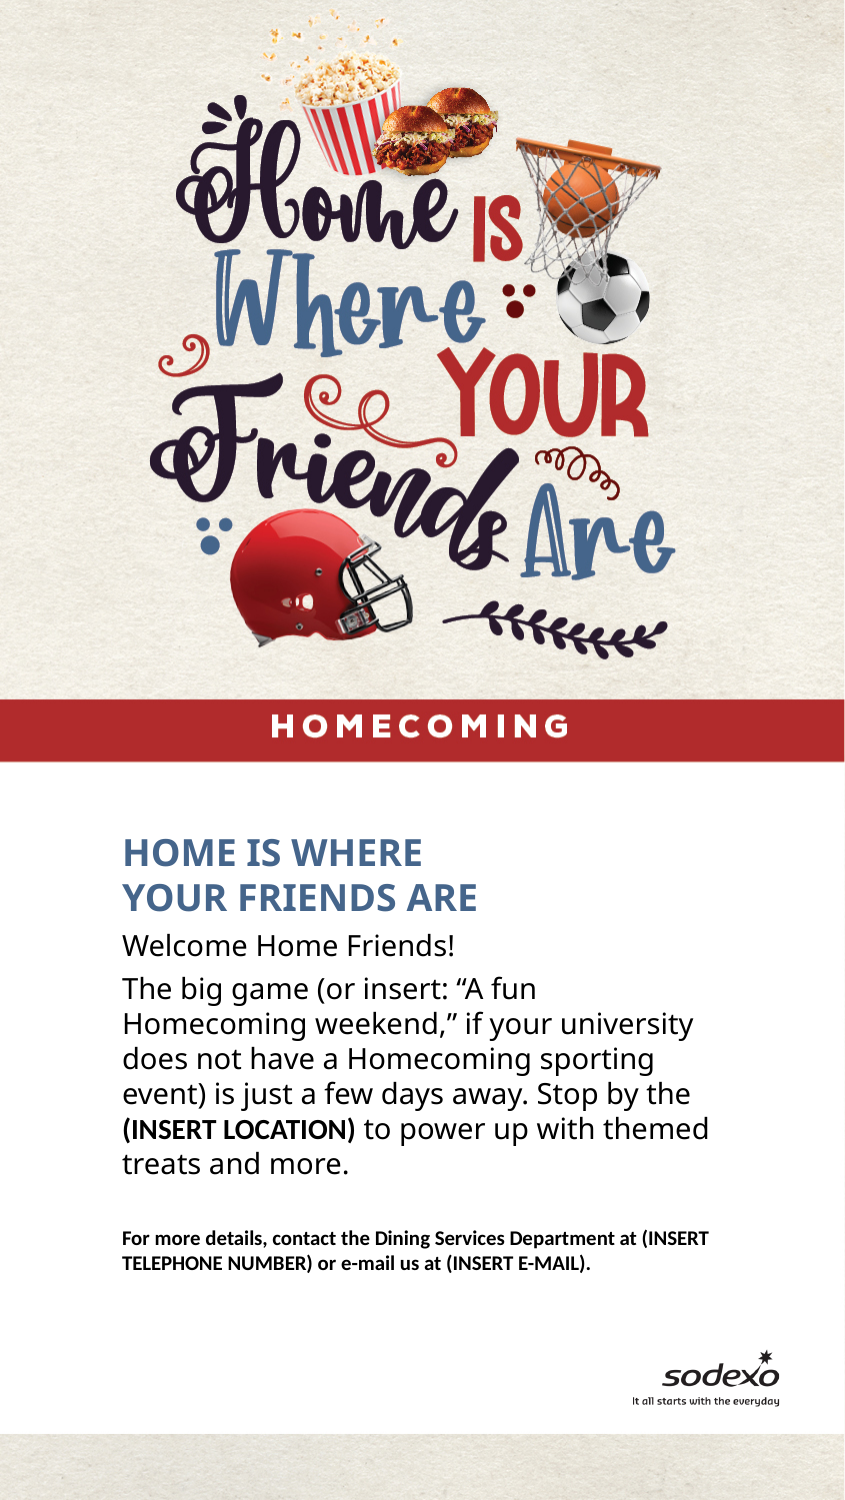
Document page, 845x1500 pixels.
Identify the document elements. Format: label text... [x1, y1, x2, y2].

picture [0, 0, 845, 1500]
text_box HOME IS WHERE YOUR FRIENDS ARE Welcome Home Friends! The big game (or insert: “A fun Homecoming weekend,” if your university does not have a Homecoming sporting event) is just a few days away. Stop by the (INSERT LOCATION) to power up with themed treats and more. For more details, contact the Dining Services Department at (INSERT TELEPHONE NUMBER) or e-mail us at (INSERT E-MAIL). [107, 814, 738, 1395]
